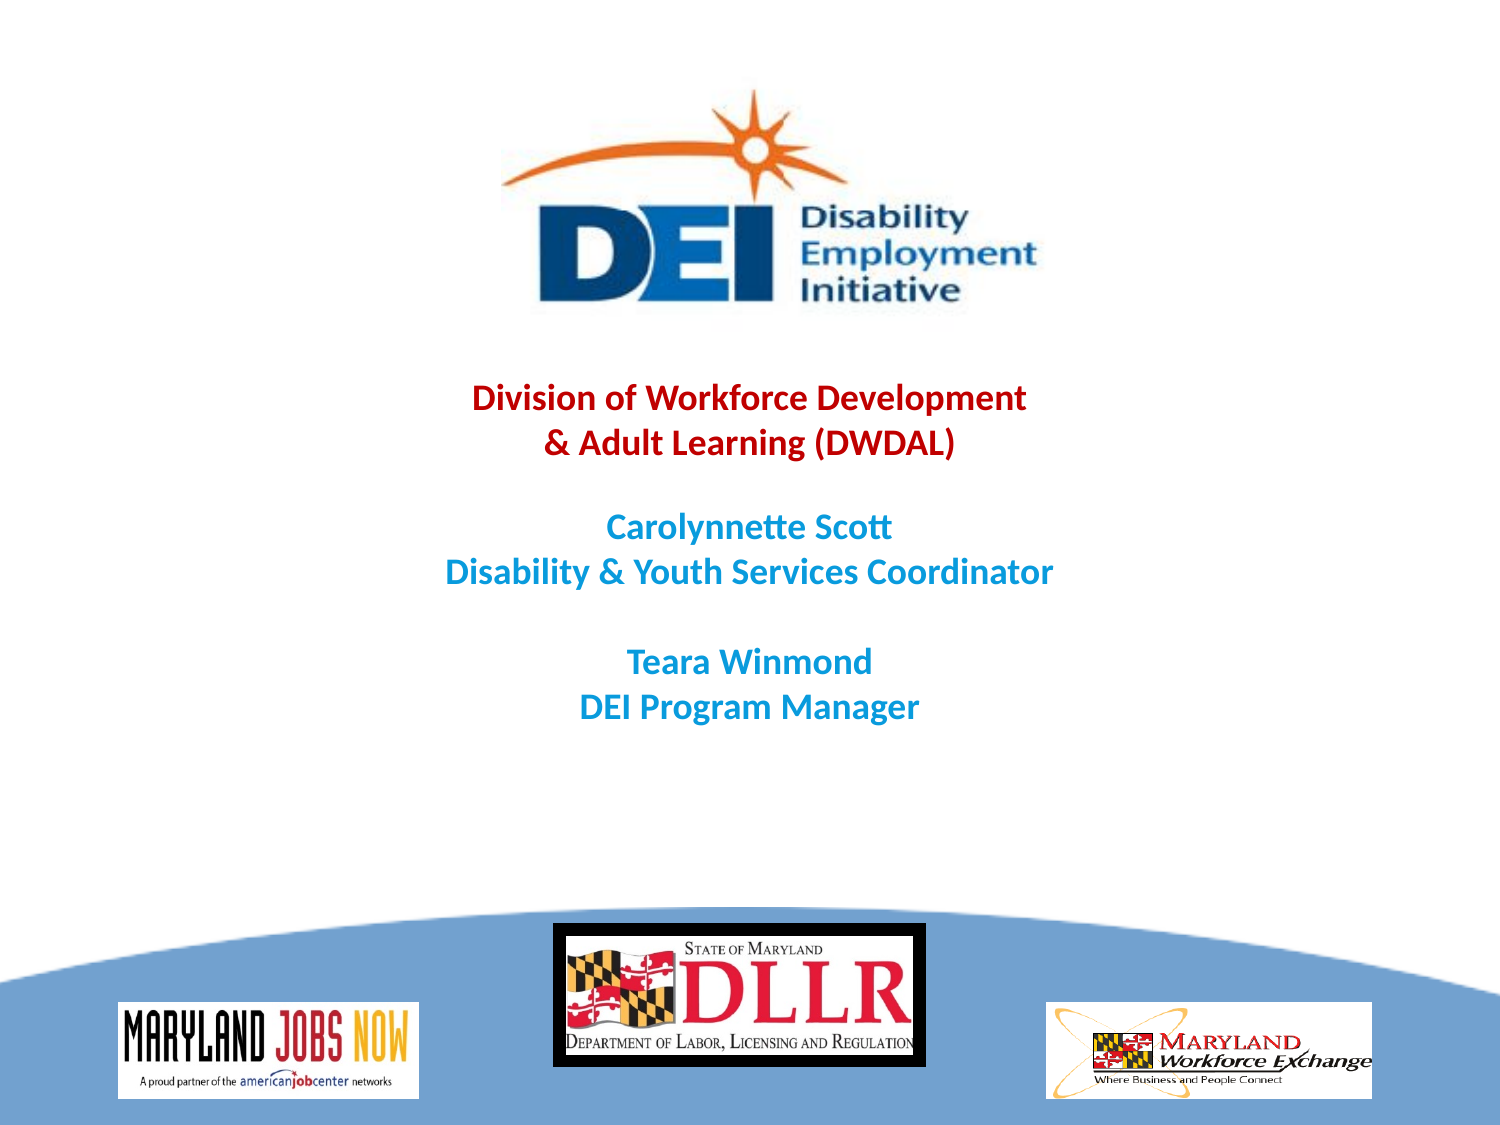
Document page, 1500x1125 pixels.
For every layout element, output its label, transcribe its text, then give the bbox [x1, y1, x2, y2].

picture [0, 907, 1500, 1125]
picture [501, 60, 1067, 360]
text_box Division of Workforce Development & Adult Learning (DWDAL) [374, 365, 1125, 494]
text_box Carolynnette Scott Disability & Youth Services Coordinator Teara Winmond DEI Program Manager [374, 494, 1125, 824]
text_box [730, 532, 770, 592]
